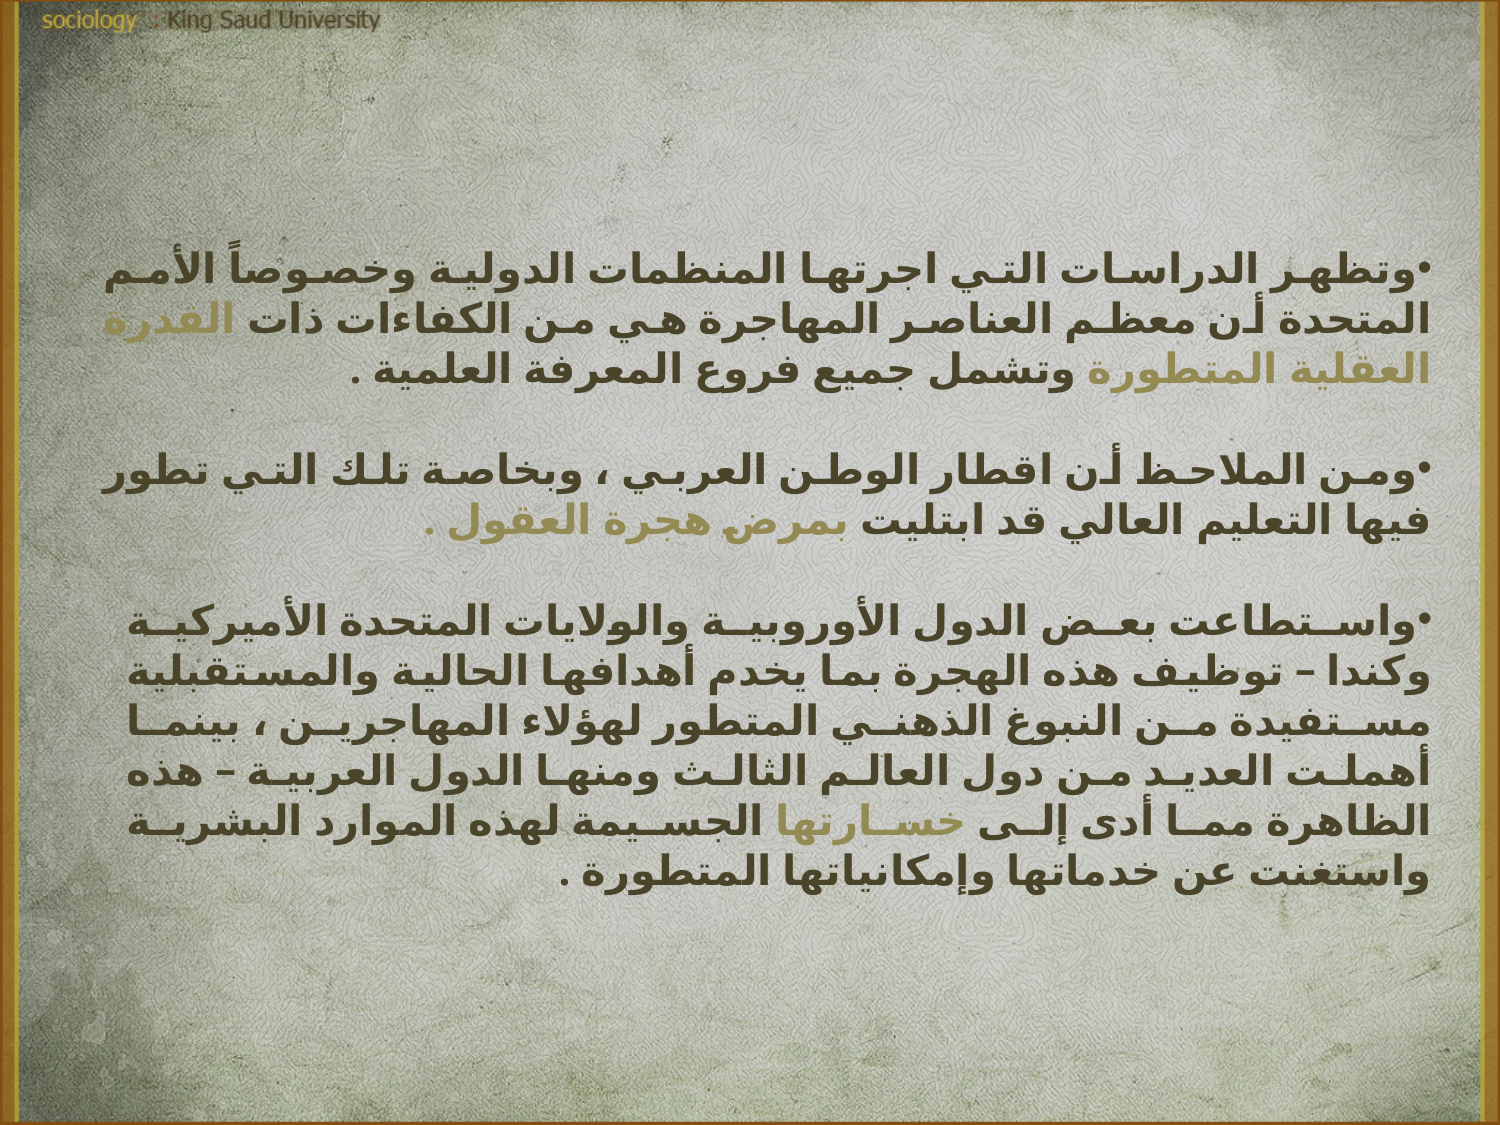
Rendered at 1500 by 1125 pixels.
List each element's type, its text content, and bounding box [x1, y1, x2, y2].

picture [0, 0, 1500, 1125]
text_box وتظهر الدراسات التي اجرتها المنظمات الدولية وخصوصاً الأمم المتحدة أن معظم العناصر المهاجرة هي من الكفاءات ذات القدرة العقلية المتطورة وتشمل جميع فروع المعرفة العلمية . ومن الملاحظ أن اقطار الوطن العربي ، وبخاصة تلك التي تطور فيها التعليم العالي قد ابتليت بمرض هجرة العقول . [88, 234, 1447, 550]
text_box واستطاعت بعض الدول الأوروبية والولايات المتحدة الأميركية وكندا – توظيف هذه الهجرة بما يخدم أهدافها الحالية والمستقبلية مستفيدة من النبوغ الذهني المتطور لهؤلاء المهاجرين ، بينما أهملت العديد من دول العالم الثالث ومنها الدول العربية – هذه الظاهرة مما أدى إلى خسارتها الجسيمة لهذه الموارد البشرية واستغنت عن خدماتها وإمكانياتها المتطورة . [111, 586, 1447, 901]
